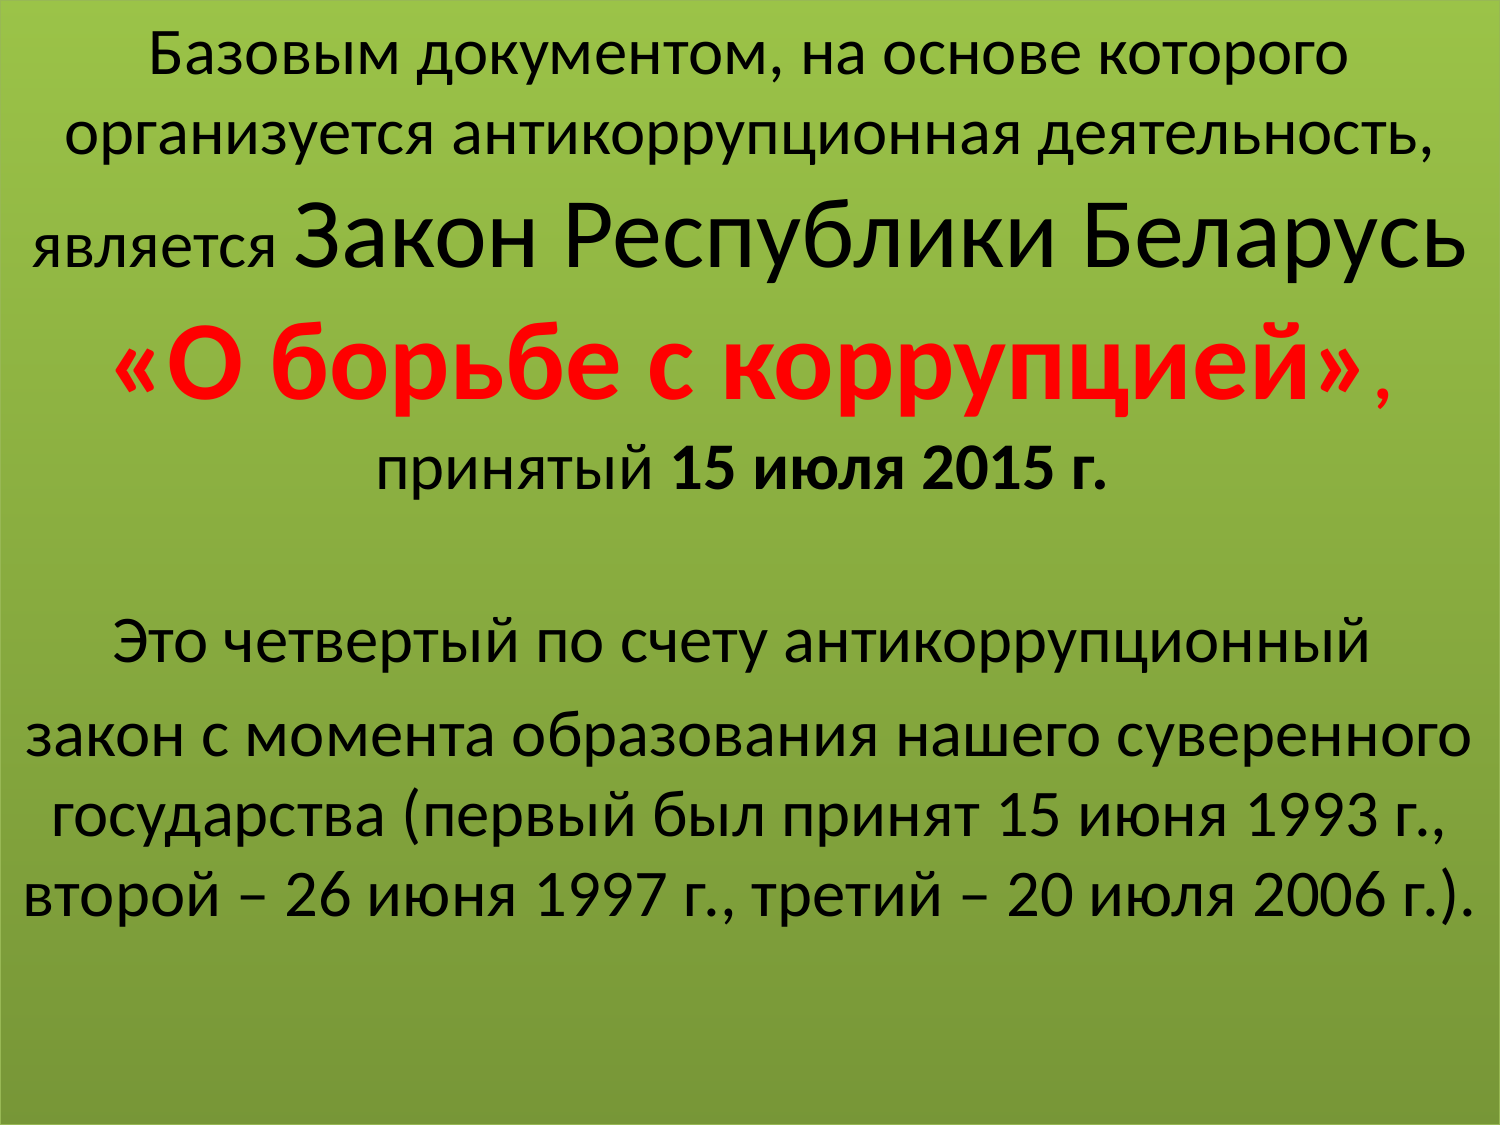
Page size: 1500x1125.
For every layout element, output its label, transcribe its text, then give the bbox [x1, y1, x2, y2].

subtitle Базовым документом, на основе которого организуется антикоррупционная деятельность, является Закон Республики Беларусь «О борьбе с коррупцией», принятый 15 июля 2015 г. Это четвертый по счету антикоррупционный закон с момента образования нашего суверенного государства (первый был принят 15 июня 1993 г., второй – 26 июня 1997 г., третий – 20 июля 2006 г.). [0, 0, 1500, 1125]
